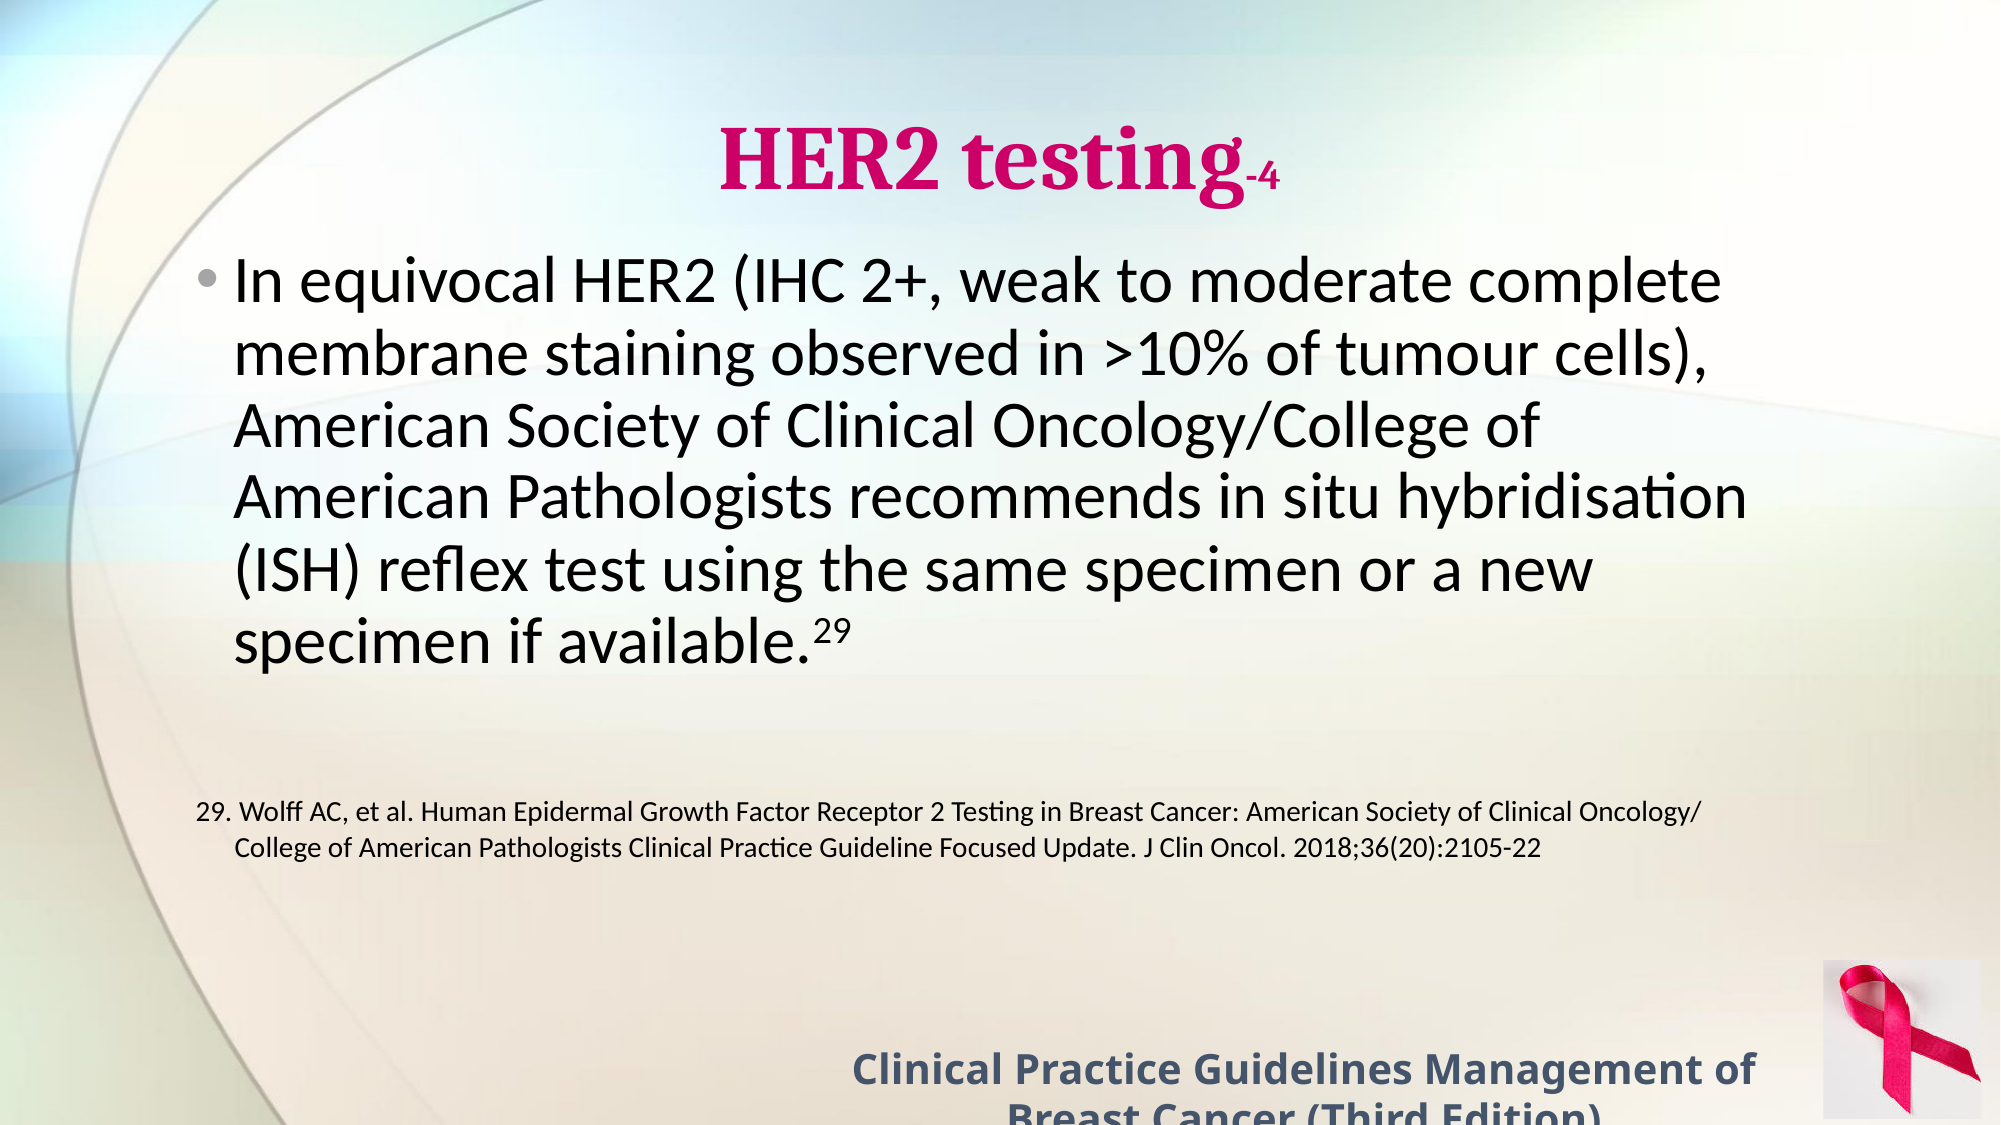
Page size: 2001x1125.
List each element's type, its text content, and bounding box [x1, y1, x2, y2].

text_box HER2 testing-4 [249, 41, 1750, 263]
list In equivocal HER2 (IHC 2+, weak to moderate complete membrane staining observed in >10% of tumour cells), American Society of Clinical Oncology/College of American Pathologists recommends in situ hybridisation (ISH) reflex test using the same specimen or a new specimen if available.29 29. Wolff AC, et al. Human Epidermal Growth Factor Receptor 2 Testing in Breast Cancer: American Society of Clinical Oncology/ College of American Pathologists Clinical Practice Guideline Focused Update. J Clin Oncol. 2018;36(20):2105-22 [180, 237, 1824, 1043]
picture [0, 0, 2001, 1125]
text_box Clinical Practice Guidelines Management of Breast Cancer (Third Edition) [788, 1035, 1820, 1125]
